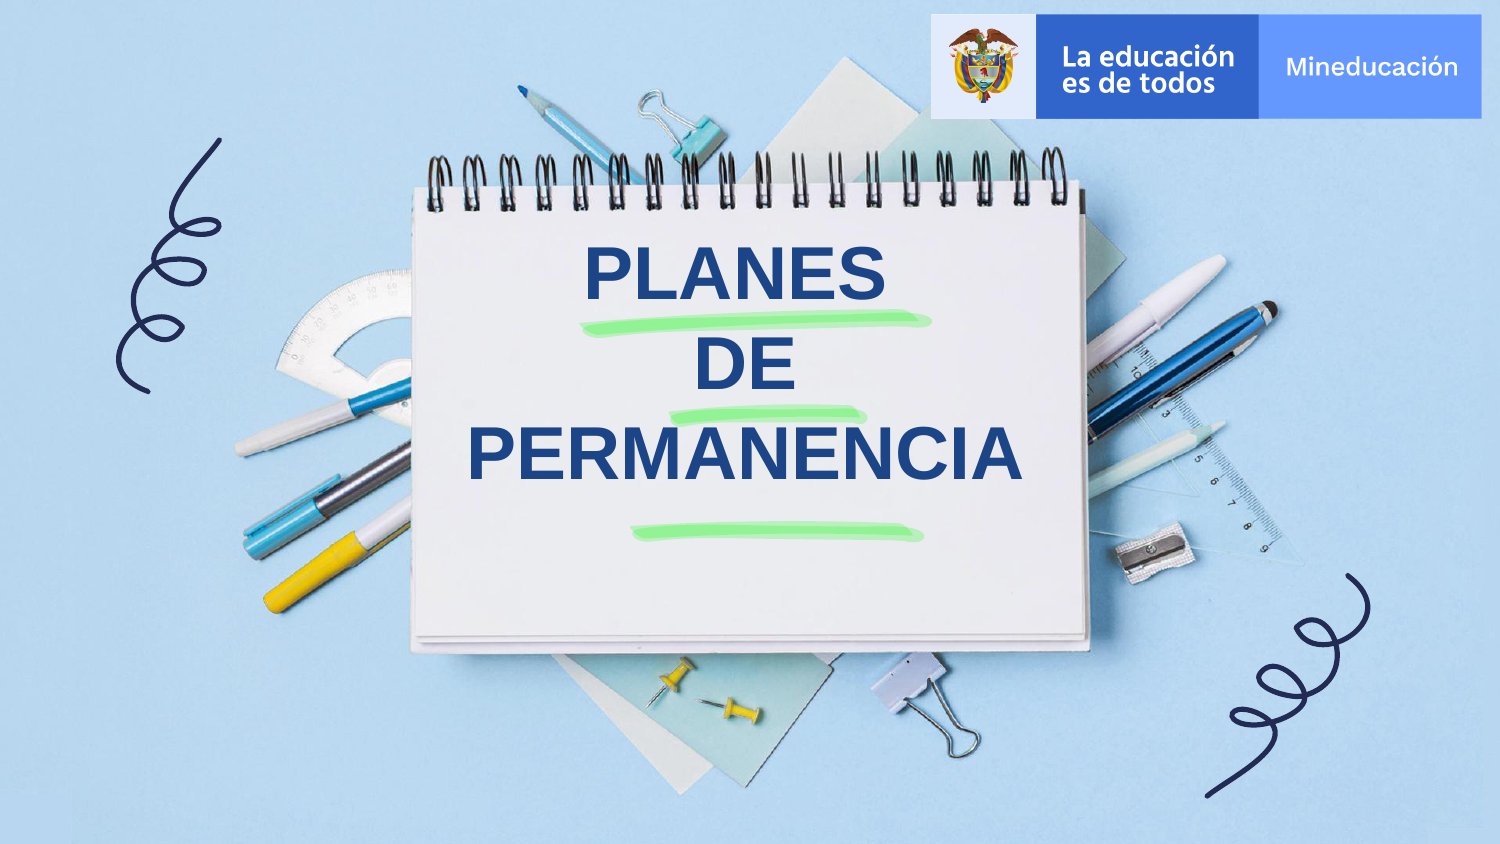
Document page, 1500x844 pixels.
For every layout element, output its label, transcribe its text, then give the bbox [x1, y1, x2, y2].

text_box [573, 309, 934, 339]
picture [0, 0, 1500, 844]
text_box PLANES DE PERMANENCIA [457, 221, 1035, 498]
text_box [665, 401, 869, 432]
text_box [115, 137, 222, 395]
text_box [1204, 572, 1371, 799]
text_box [625, 518, 926, 548]
